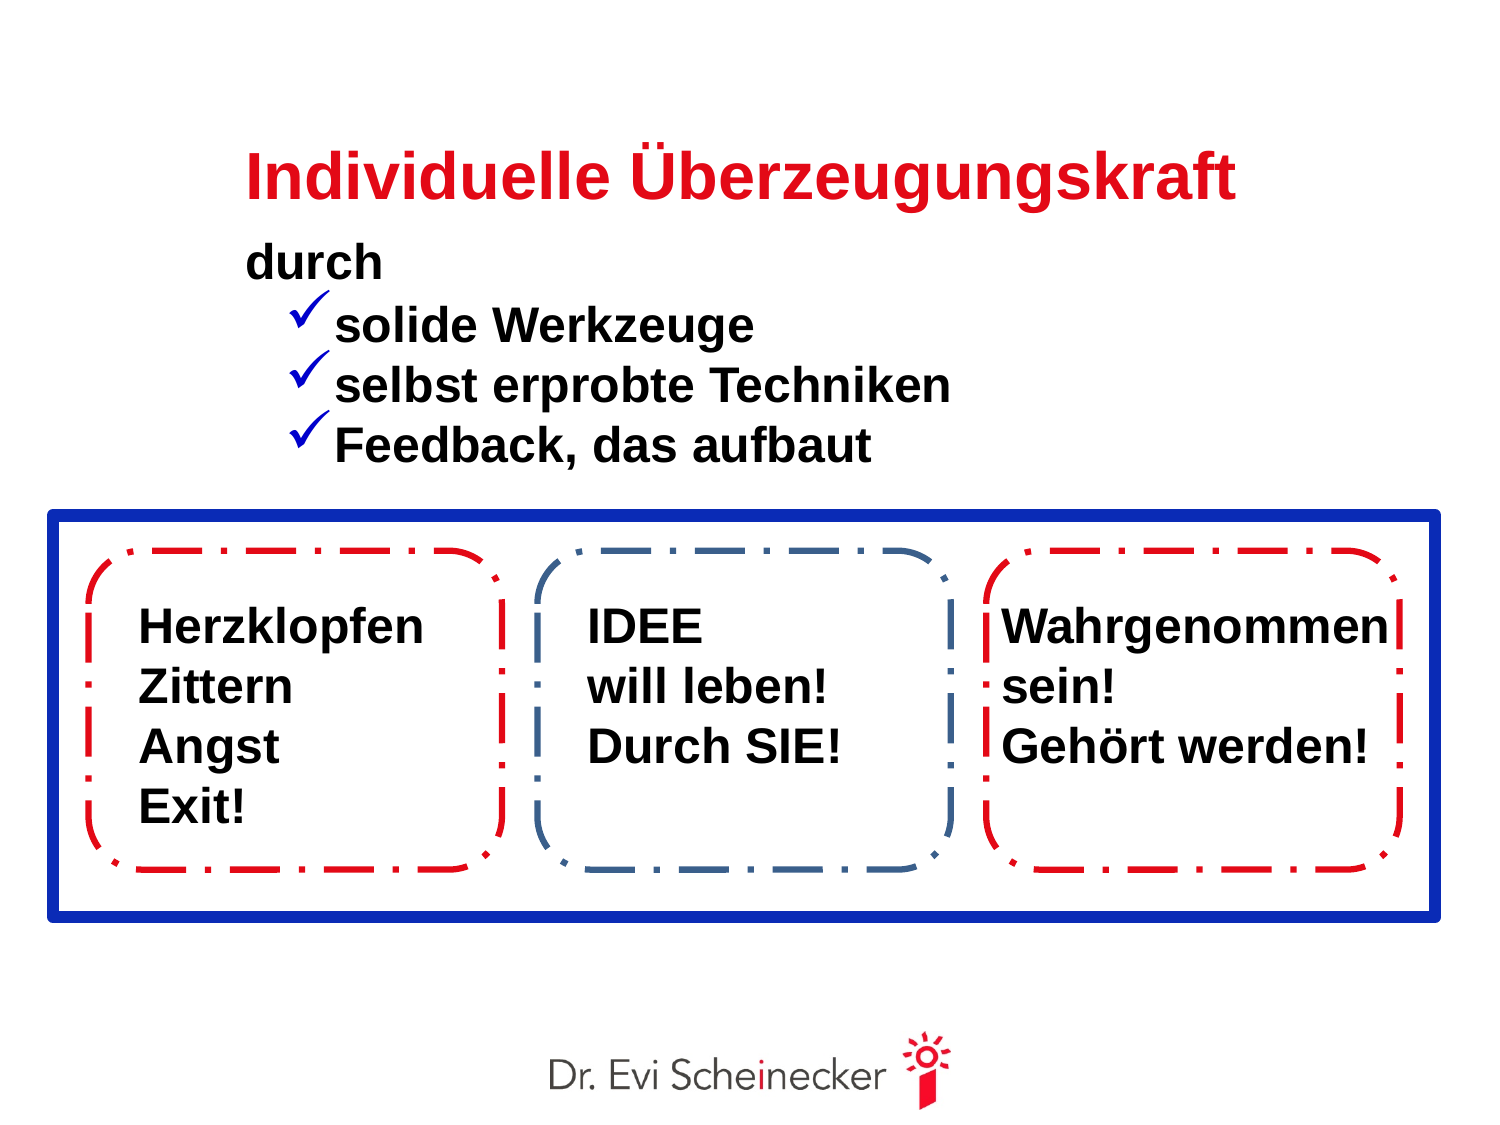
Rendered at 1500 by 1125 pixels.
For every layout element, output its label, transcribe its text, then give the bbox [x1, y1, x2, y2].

text_box [989, 841, 1396, 872]
text_box [987, 548, 1399, 586]
text_box Herzklopfen Zittern Angst Exit! [123, 864, 479, 901]
text_box [86, 548, 505, 872]
picture [550, 1031, 951, 1110]
text_box Individuelle Überzeugungskraft durch solide Werkzeuge selbst erprobte Techniken Feedback, das aufbaut [230, 125, 1294, 480]
text_box [74, 58, 1442, 247]
text_box [51, 513, 1437, 919]
text_box IDEE will leben! Durch SIE! [572, 586, 928, 841]
text_box Wahrgenommen sein! Gehört werden! [986, 586, 1412, 841]
text_box [535, 548, 953, 872]
